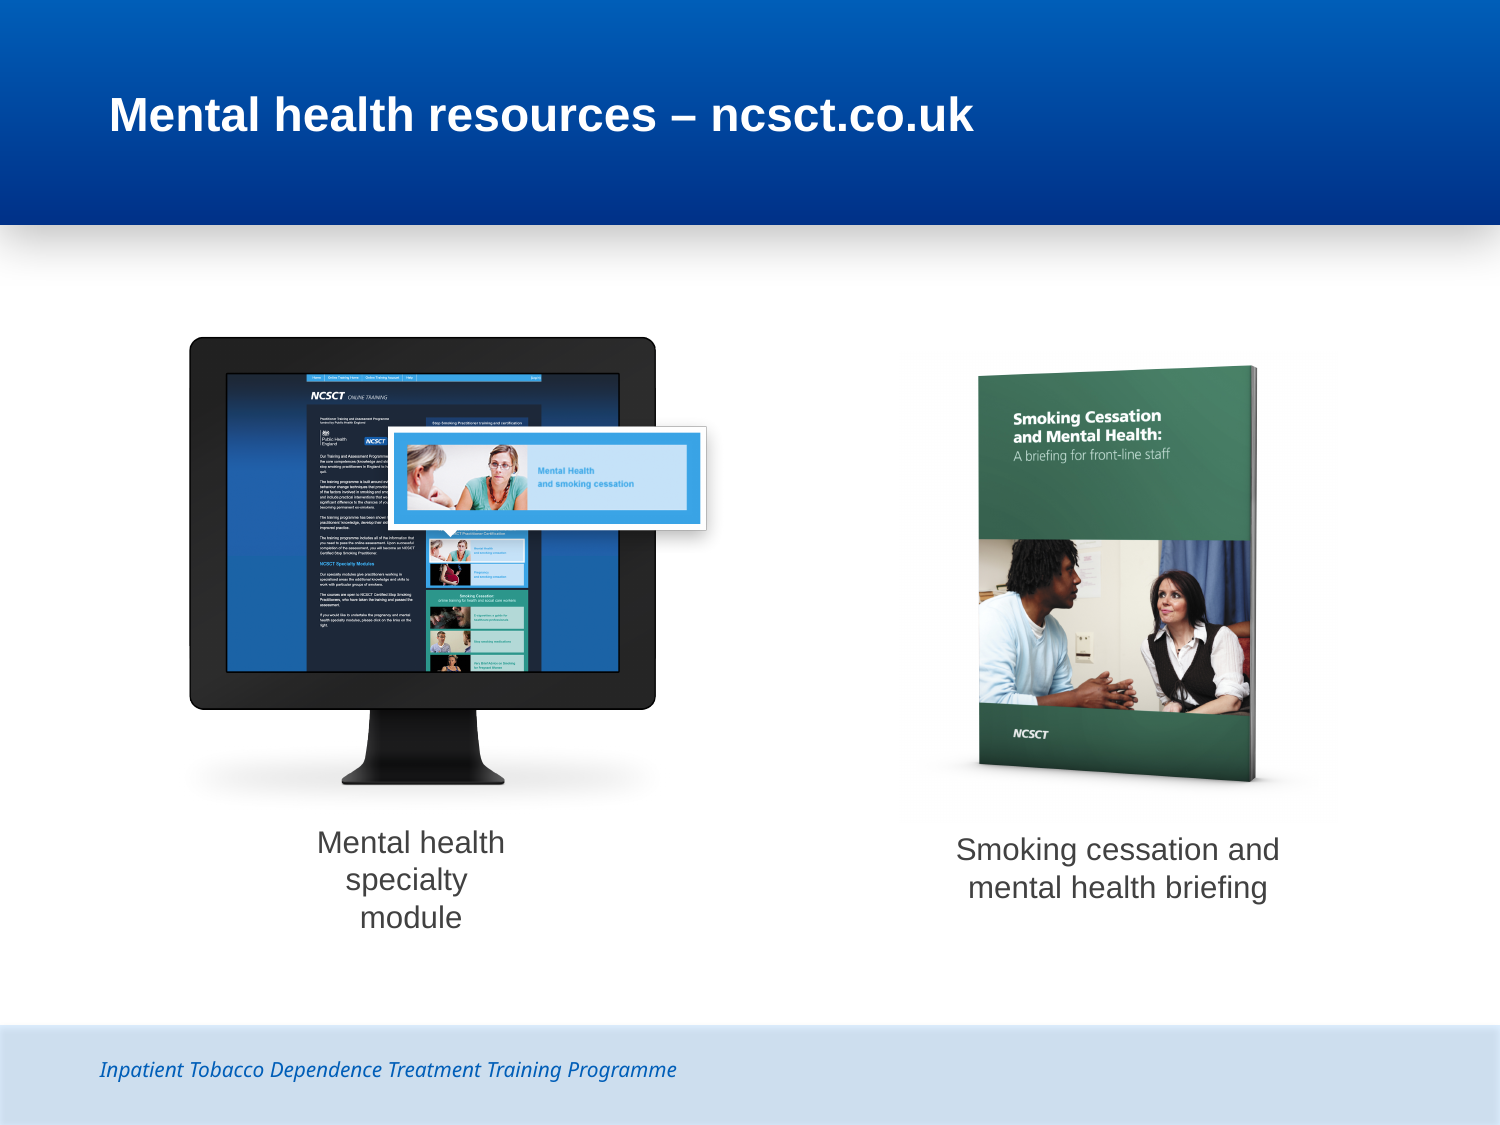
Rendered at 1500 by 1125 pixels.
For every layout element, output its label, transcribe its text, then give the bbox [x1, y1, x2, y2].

footer Inpatient Tobacco Dependence Treatment Training Programme [84, 1038, 790, 1099]
picture [111, 328, 733, 823]
title Mental health resources – ncsct.co.uk [93, 24, 1401, 201]
text_box Smoking cessation and mental health briefing [928, 831, 1308, 993]
picture [899, 350, 1338, 824]
text_box Mental health specialty module [221, 832, 601, 986]
